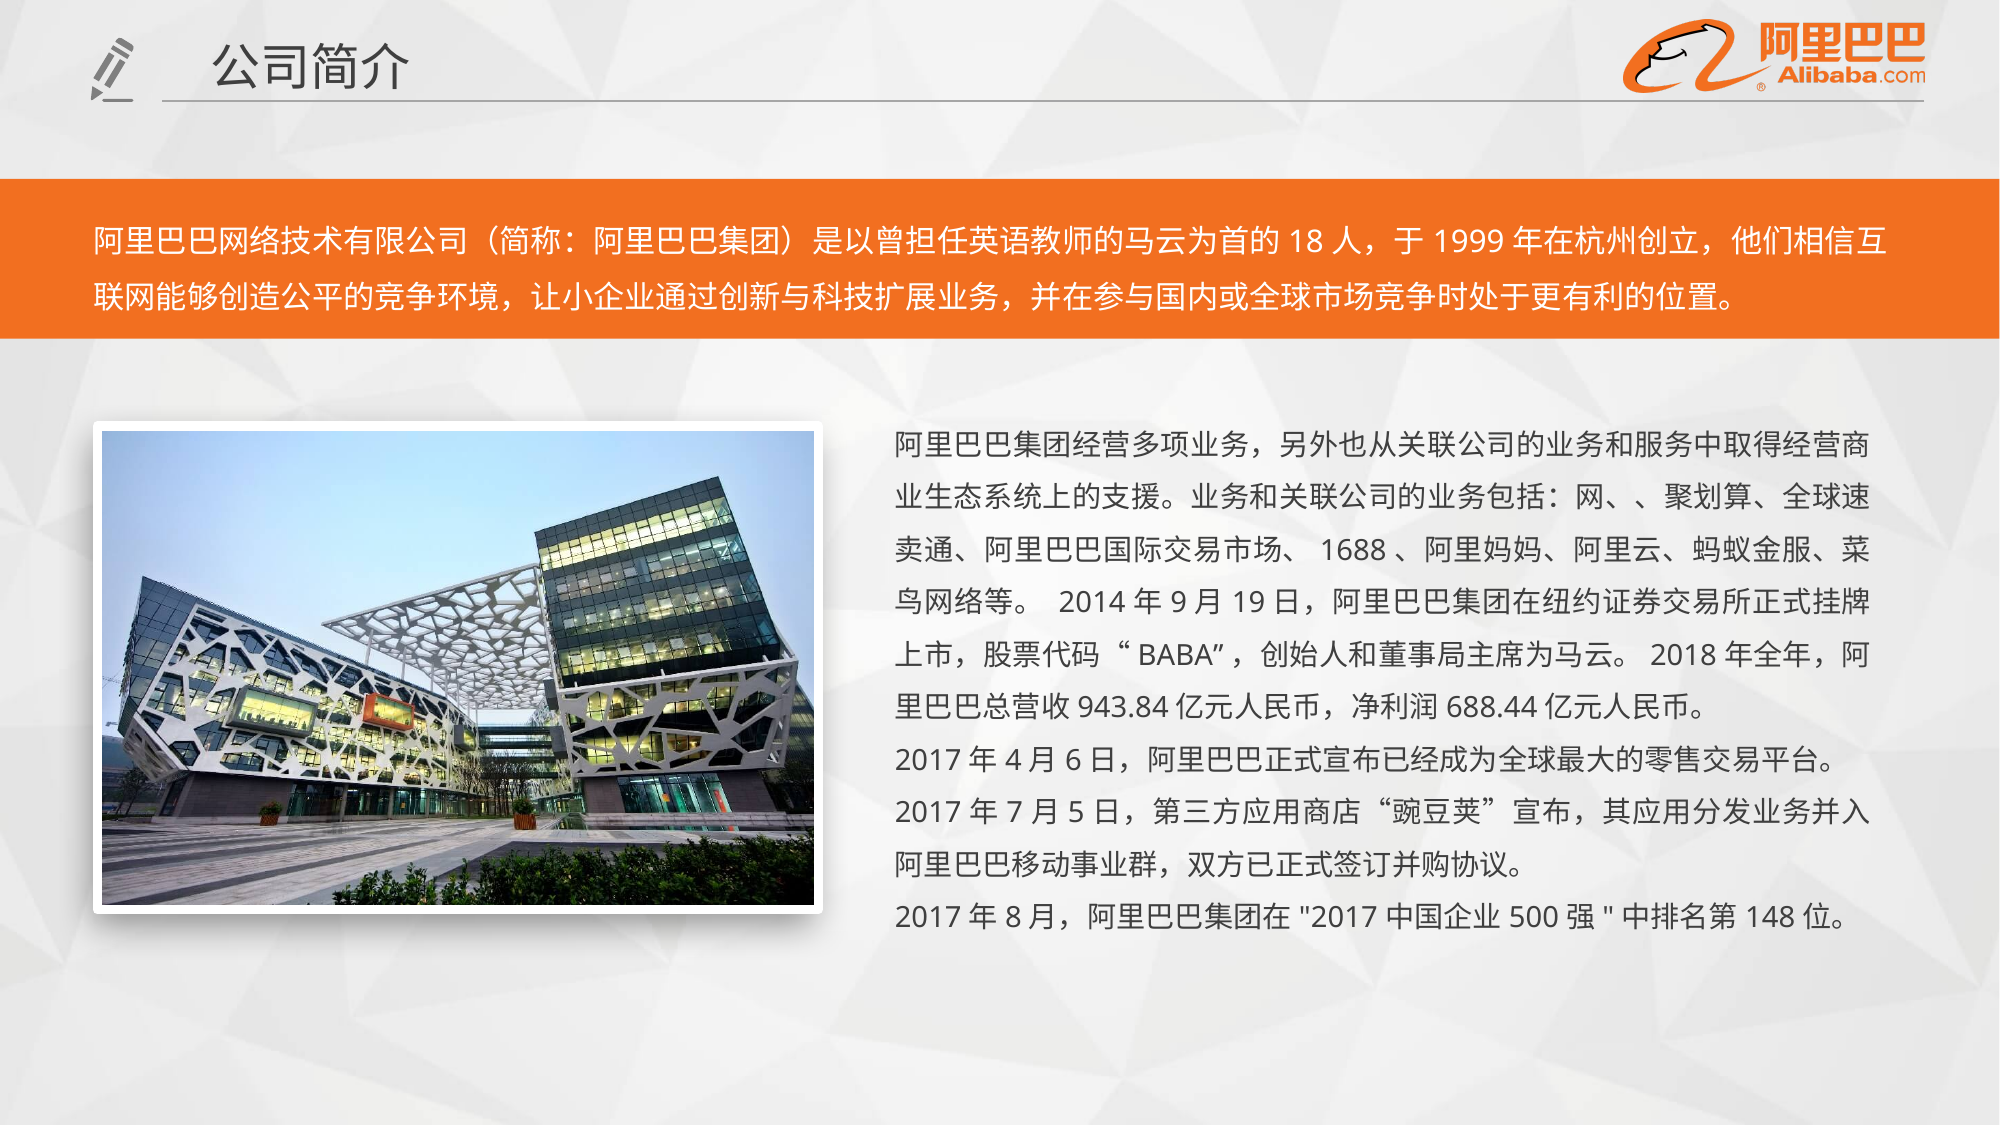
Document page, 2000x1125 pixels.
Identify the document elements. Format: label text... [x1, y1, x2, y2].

text_box 阿里巴巴集团经营多项业务，另外也从关联公司的业务和服务中取得经营商业生态系统上的支援。业务和关联公司的业务包括：网、、聚划算、全球速卖通、阿里巴巴国际交易市场、1688、阿里妈妈、阿里云、蚂蚁金服、菜鸟网络等。 2014年9月19日，阿里巴巴集团在纽约证券交易所正式挂牌上市，股票代码“BABA”，创始人和董事局主席为马云。2018年全年，阿里巴巴总营收943.84亿元人民币，净利润688.44亿元人民币。 2017年4月6日，阿里巴巴正式宣布已经成为全球最大的零售交易平台。 2017年7月5日，第三方应用商店“豌豆荚”宣布，其应用分发业务并入阿里巴巴移动事业群，双方已正式签订并购协议。 2017年8月，阿里巴巴集团在"2017中国企业500强"中排名第148位。 [894, 408, 1872, 934]
text_box [90, 86, 104, 101]
text_box [110, 45, 130, 59]
text_box 公司简介 [195, 28, 426, 100]
text_box [102, 98, 134, 102]
picture [0, 341, 2000, 1125]
text_box [93, 52, 115, 82]
text_box [0, 177, 2000, 341]
text_box [104, 59, 126, 89]
text_box [115, 37, 134, 52]
picture [0, 0, 2000, 177]
text_box 阿里巴巴网络技术有限公司（简称：阿里巴巴集团）是以曾担任英语教师的马云为首的18人，于1999年在杭州创立，他们相信互联网能够创造公平的竞争环境，让小企业通过创新与科技扩展业务，并在参与国内或全球市场竞争时处于更有利的位置。 [83, 197, 1910, 321]
